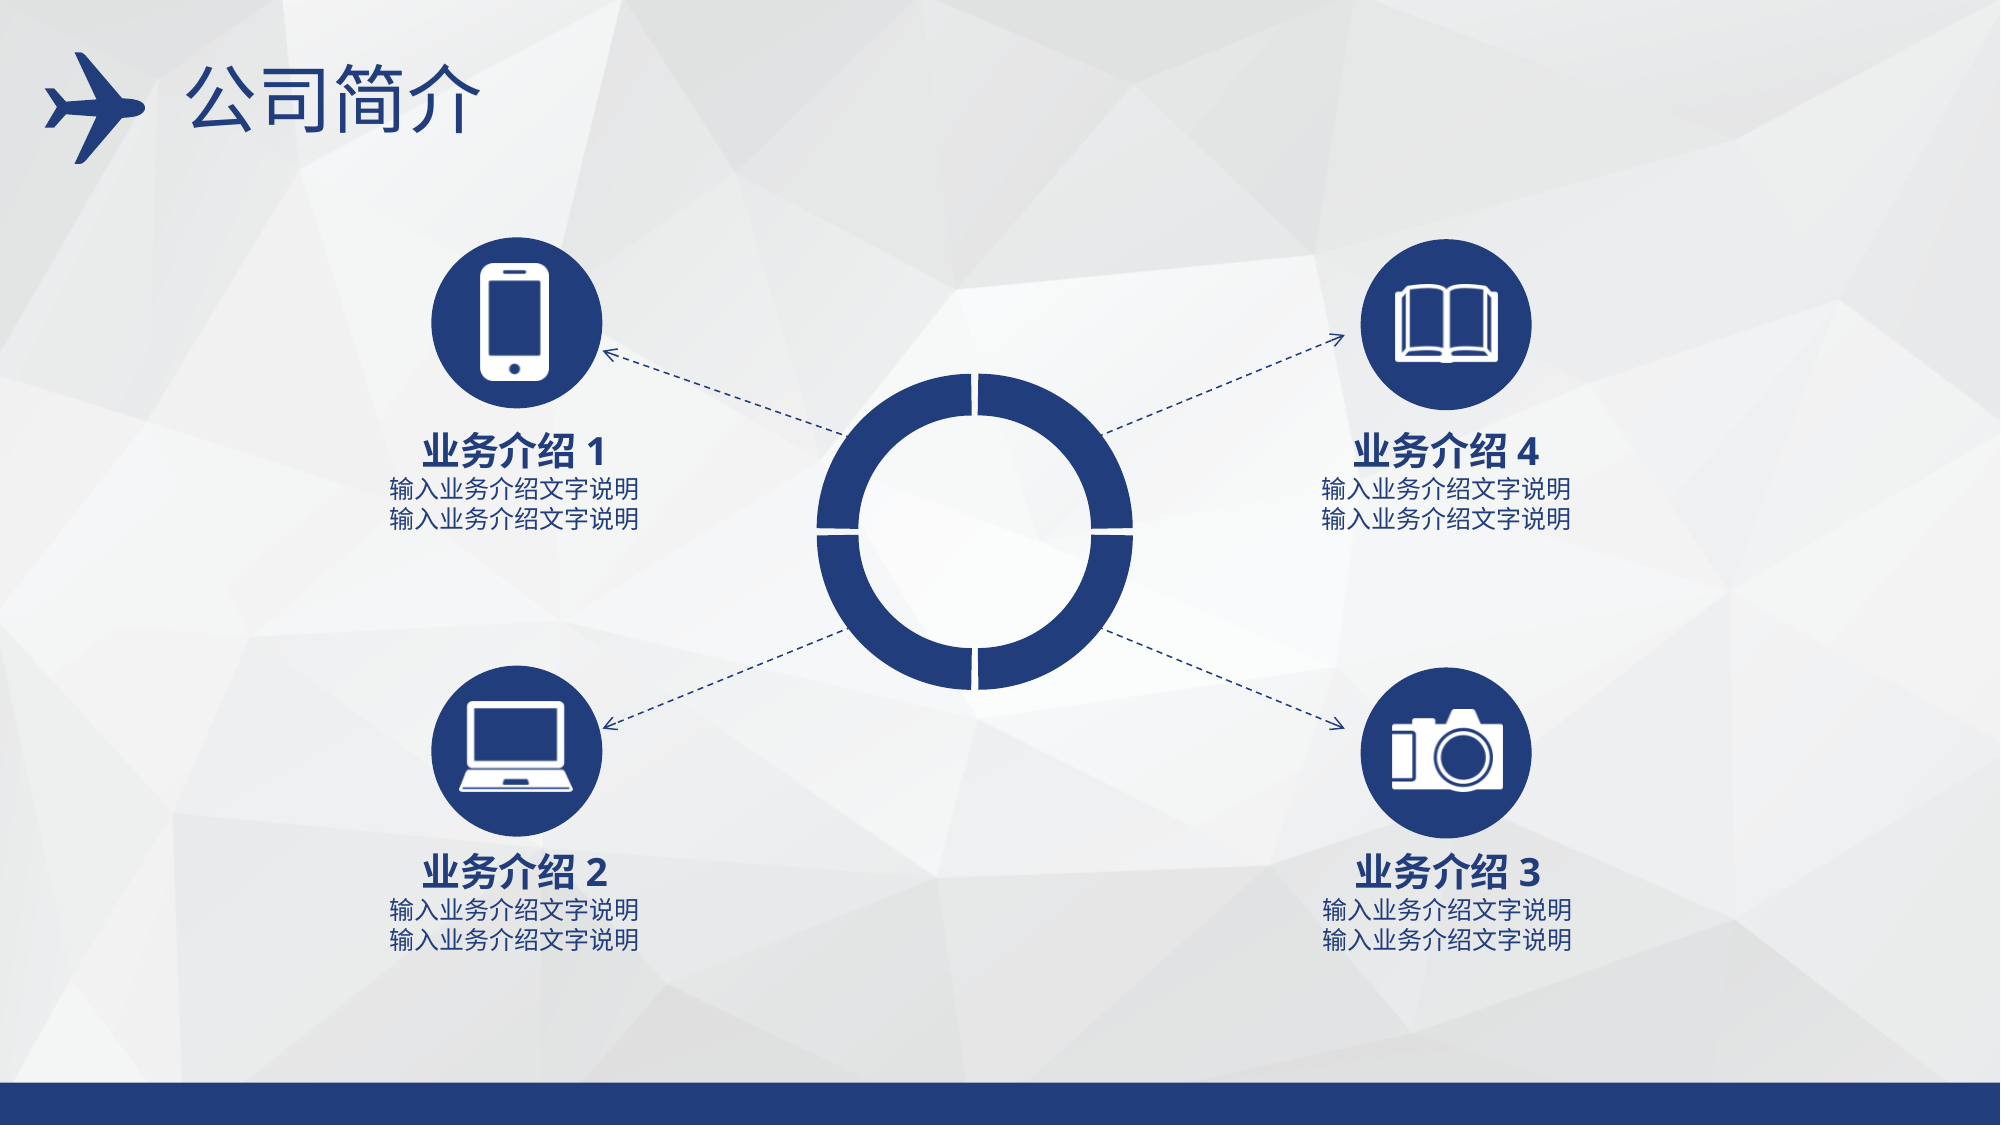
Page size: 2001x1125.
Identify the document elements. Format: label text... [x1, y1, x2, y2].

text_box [1077, 334, 1304, 446]
text_box [837, 535, 972, 669]
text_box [656, 350, 873, 446]
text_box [373, 237, 656, 543]
text_box [978, 535, 1113, 669]
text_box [1077, 618, 1345, 729]
list 公司简介 [167, 55, 983, 152]
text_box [373, 665, 656, 964]
picture [0, 0, 2001, 1125]
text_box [602, 618, 873, 729]
text_box [837, 394, 972, 529]
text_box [1304, 239, 1588, 542]
text_box [978, 394, 1112, 529]
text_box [1306, 667, 1590, 964]
